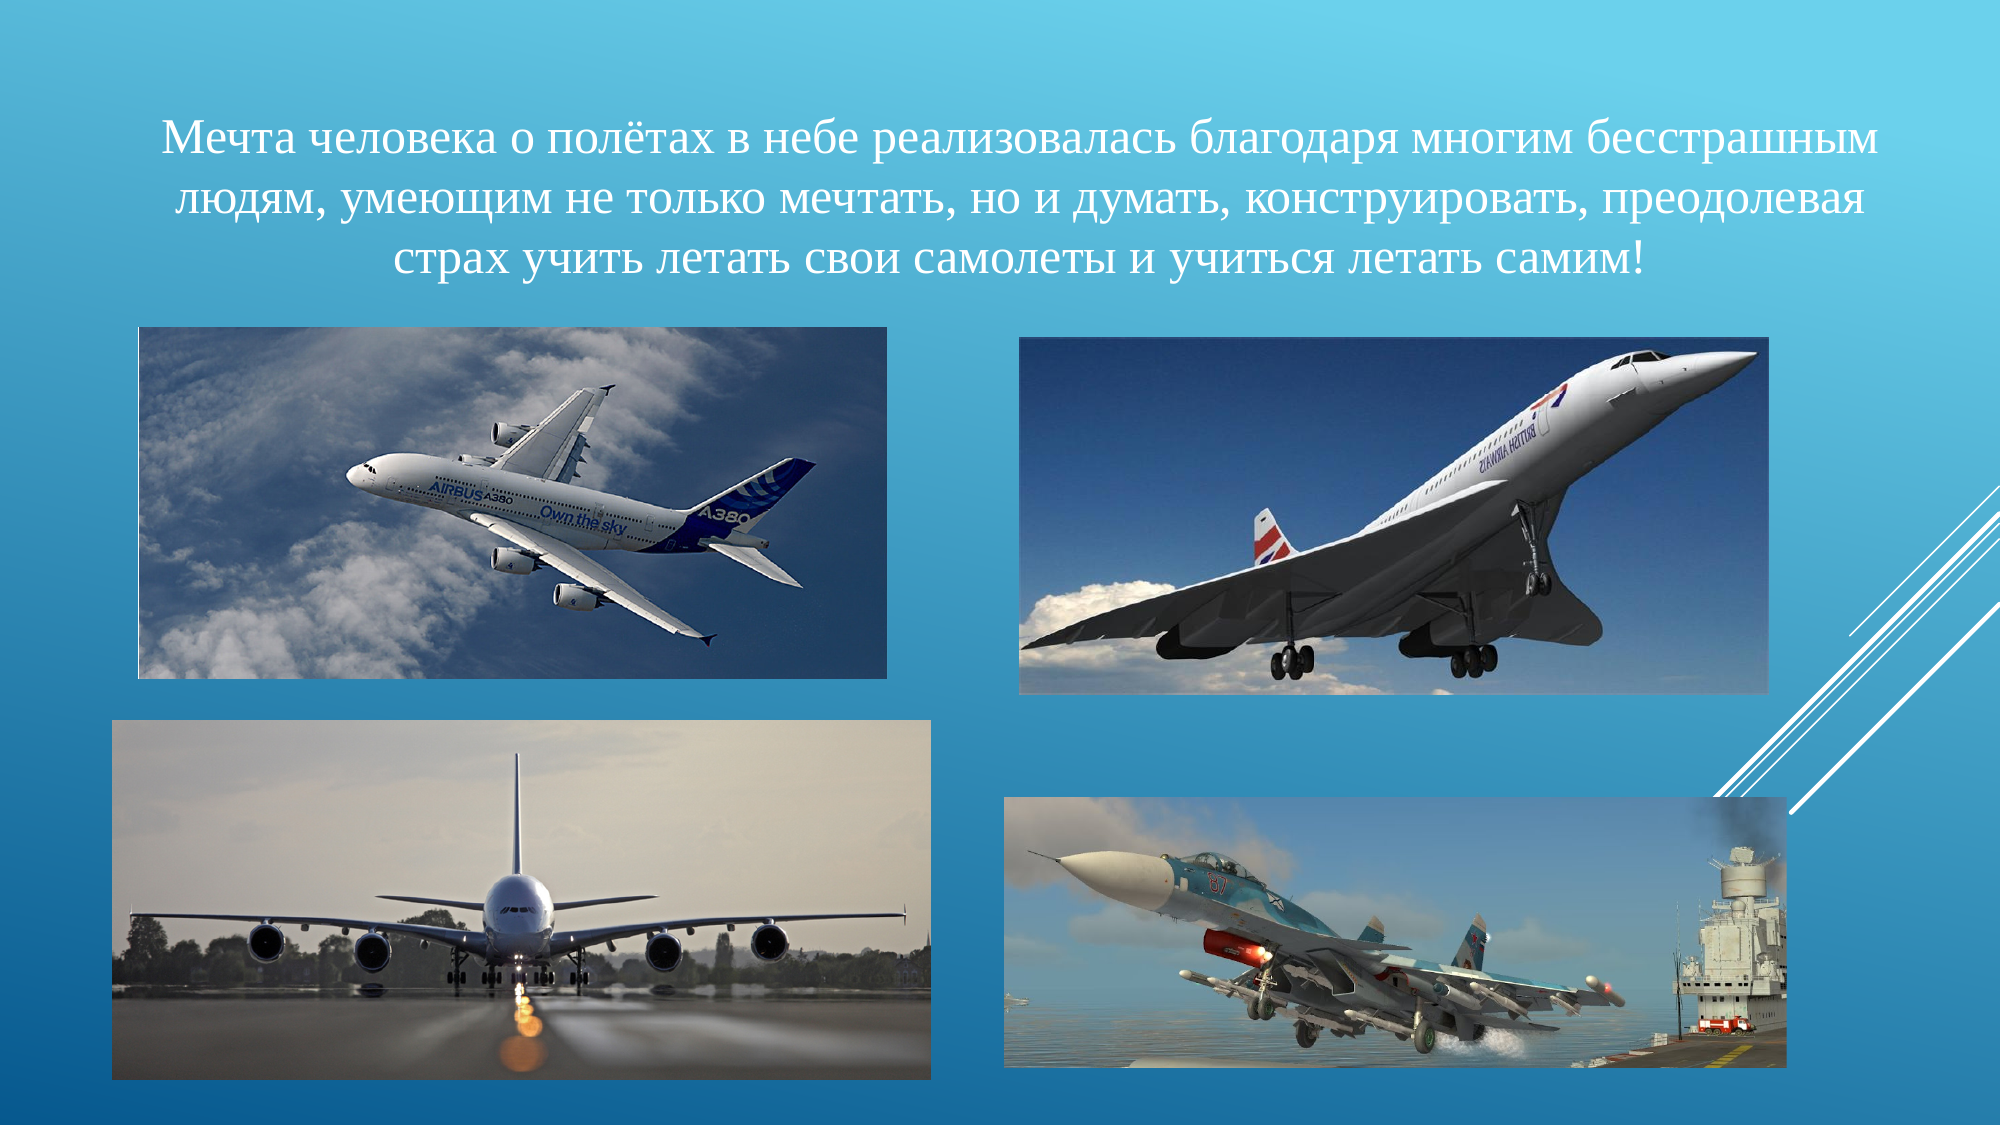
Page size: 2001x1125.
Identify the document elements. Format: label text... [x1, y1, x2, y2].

picture [1003, 797, 1787, 1069]
picture [111, 720, 931, 1080]
picture [137, 327, 888, 680]
list Мечта человека о полётах в небе реализовалась благодаря многим бесстрашным людям, умеющим не только мечтать, но и думать, конструировать, преодолевая страх учить летать свои самолеты и учиться летать самим! [138, 79, 1904, 378]
picture [1019, 337, 1769, 695]
